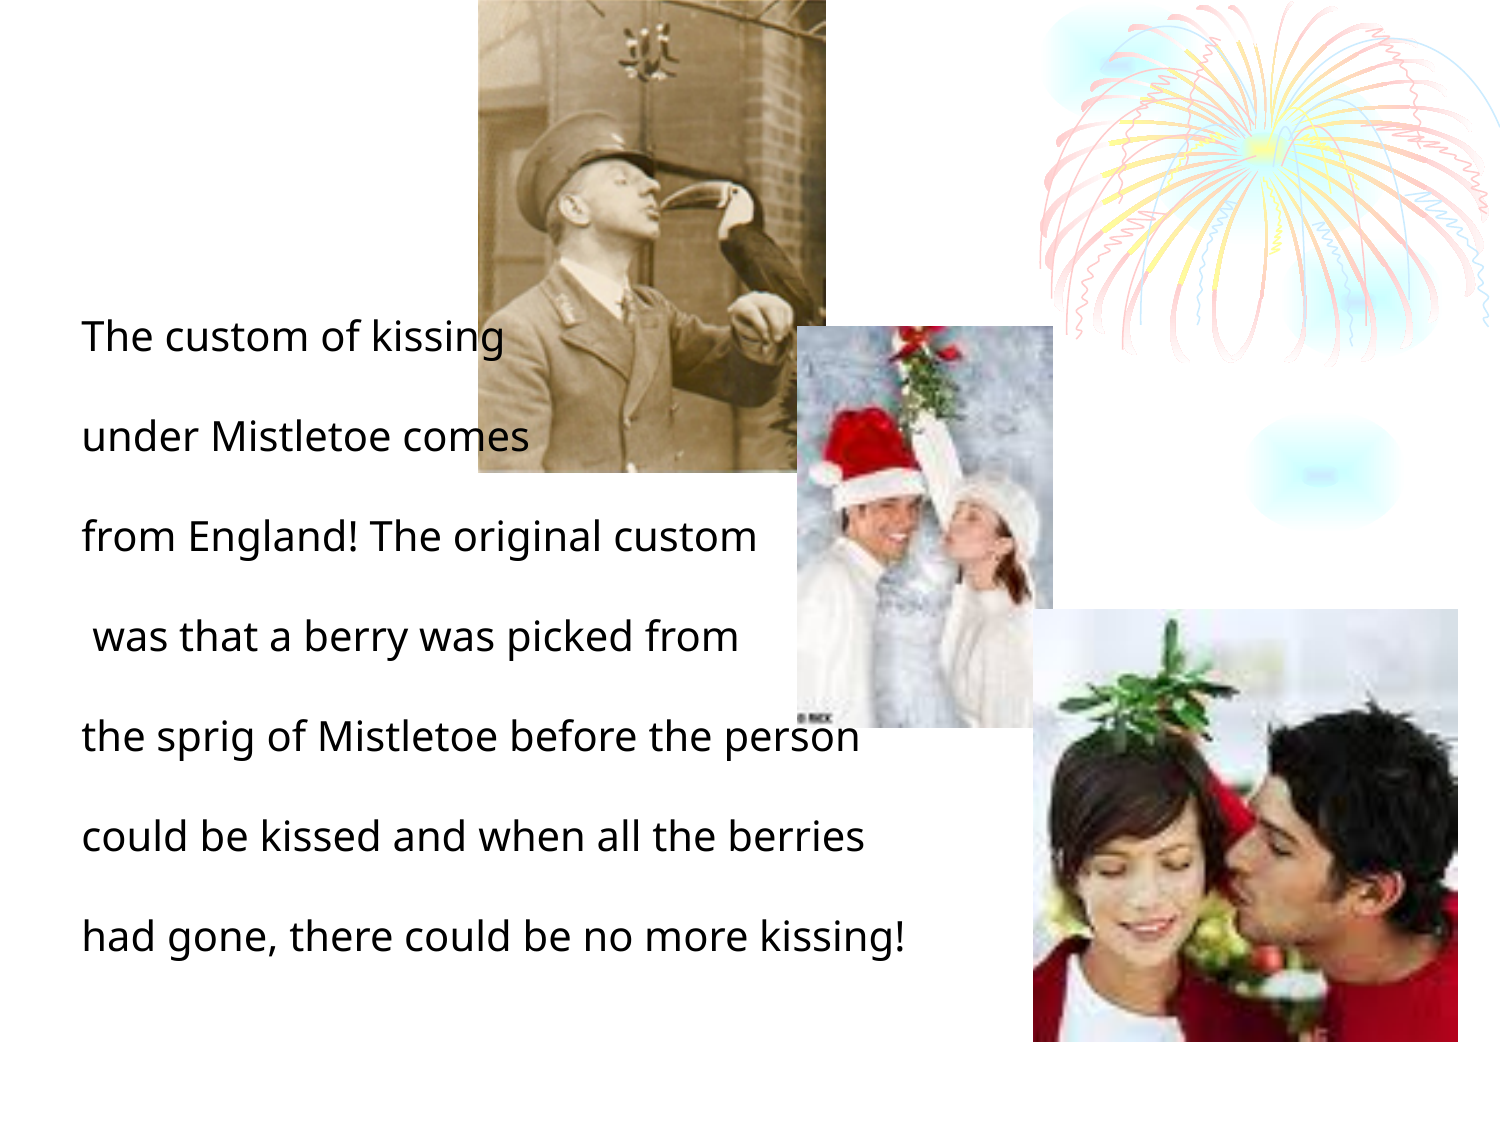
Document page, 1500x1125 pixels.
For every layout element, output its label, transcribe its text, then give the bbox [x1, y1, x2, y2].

text_box The custom of kissing under Mistletoe comes from England! The original custom was that a berry was picked from the sprig of Mistletoe before the person could be kissed and when all the berries had gone, there could be no more kissing! [66, 302, 932, 968]
picture [478, 0, 1458, 1042]
